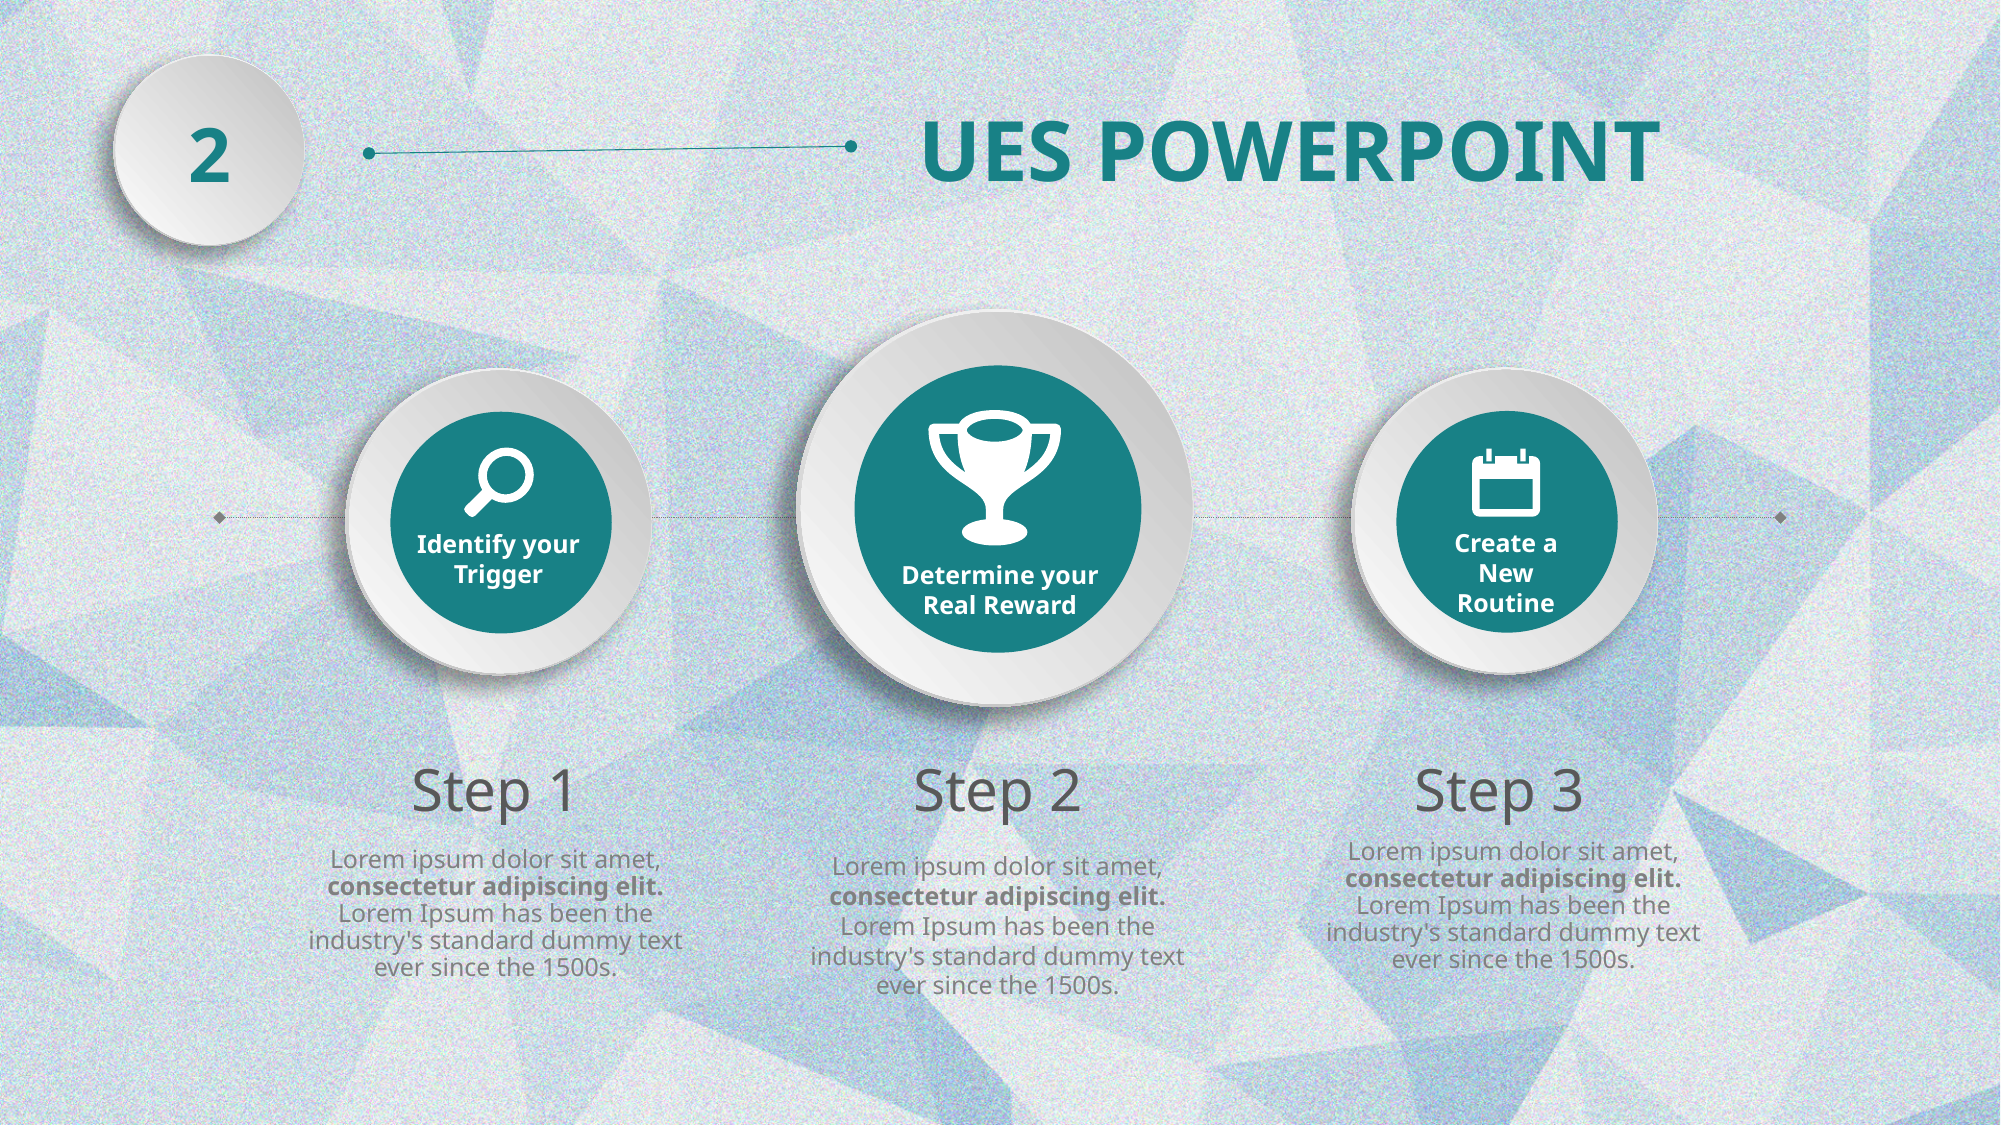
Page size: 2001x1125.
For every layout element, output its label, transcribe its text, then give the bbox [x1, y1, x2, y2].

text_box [345, 368, 652, 676]
picture [0, 0, 2001, 1125]
text_box Lorem ipsum dolor sit amet, consectetur adipiscing elit. Lorem Ipsum has been the industry's standard dummy text ever since the 1500s. [783, 840, 1213, 1000]
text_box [368, 146, 851, 154]
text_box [796, 309, 1194, 707]
text_box Step 3 [1270, 743, 1729, 833]
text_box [113, 54, 305, 246]
text_box Lorem ipsum dolor sit amet, consectetur adipiscing elit. Lorem Ipsum has been the industry's standard dummy text ever since the 1500s. [1298, 831, 1729, 992]
text_box Lorem ipsum dolor sit amet, consectetur adipiscing elit. Lorem Ipsum has been the industry's standard dummy text ever since the 1500s. [281, 840, 711, 1000]
text_box Step 2 [769, 743, 1228, 833]
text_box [1351, 367, 1658, 675]
text_box Step 1 [266, 743, 725, 833]
text_box UES POWERPOINT [903, 90, 1678, 206]
text_box 2 [305, 100, 310, 205]
